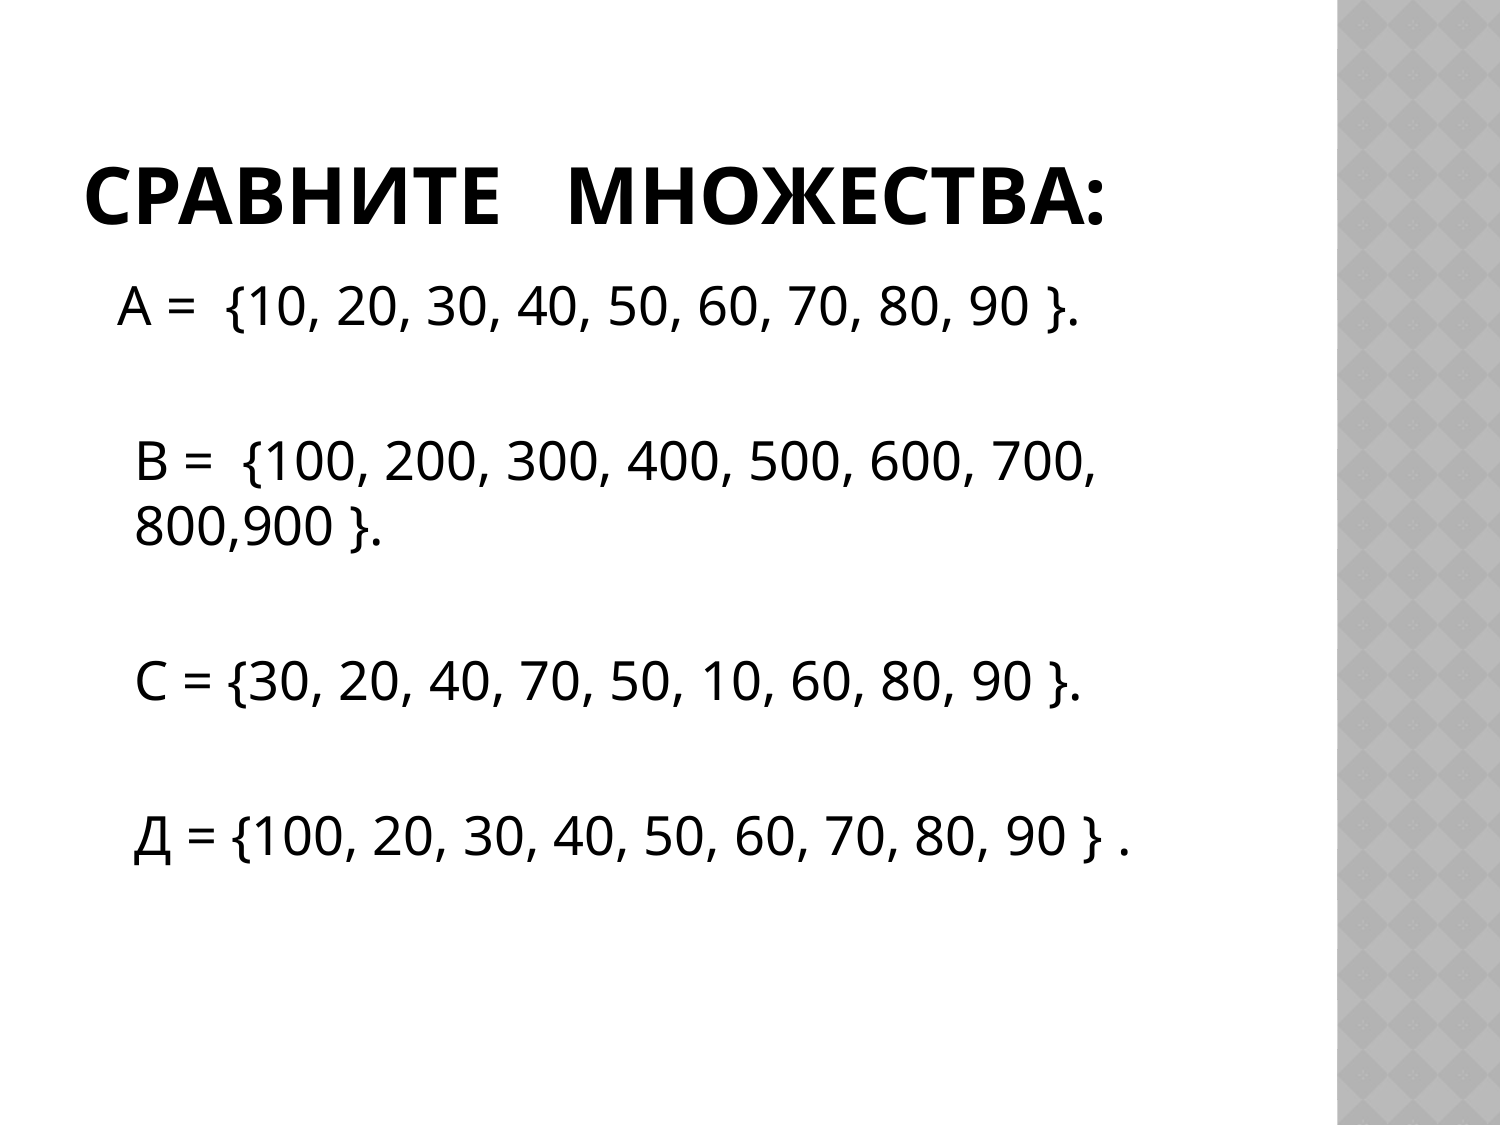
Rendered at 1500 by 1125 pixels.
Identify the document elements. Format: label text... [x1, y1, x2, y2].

list А = {10, 20, 30, 40, 50, 60, 70, 80, 90 }. В = {100, 200, 300, 400, 500, 600, 700, 800,900 }. С = {30, 20, 40, 70, 50, 10, 60, 80, 90 }. Д = {100, 20, 30, 40, 50, 60, 70, 80, 90 } . [75, 264, 1263, 1059]
title Сравните множества: [75, 52, 1263, 240]
